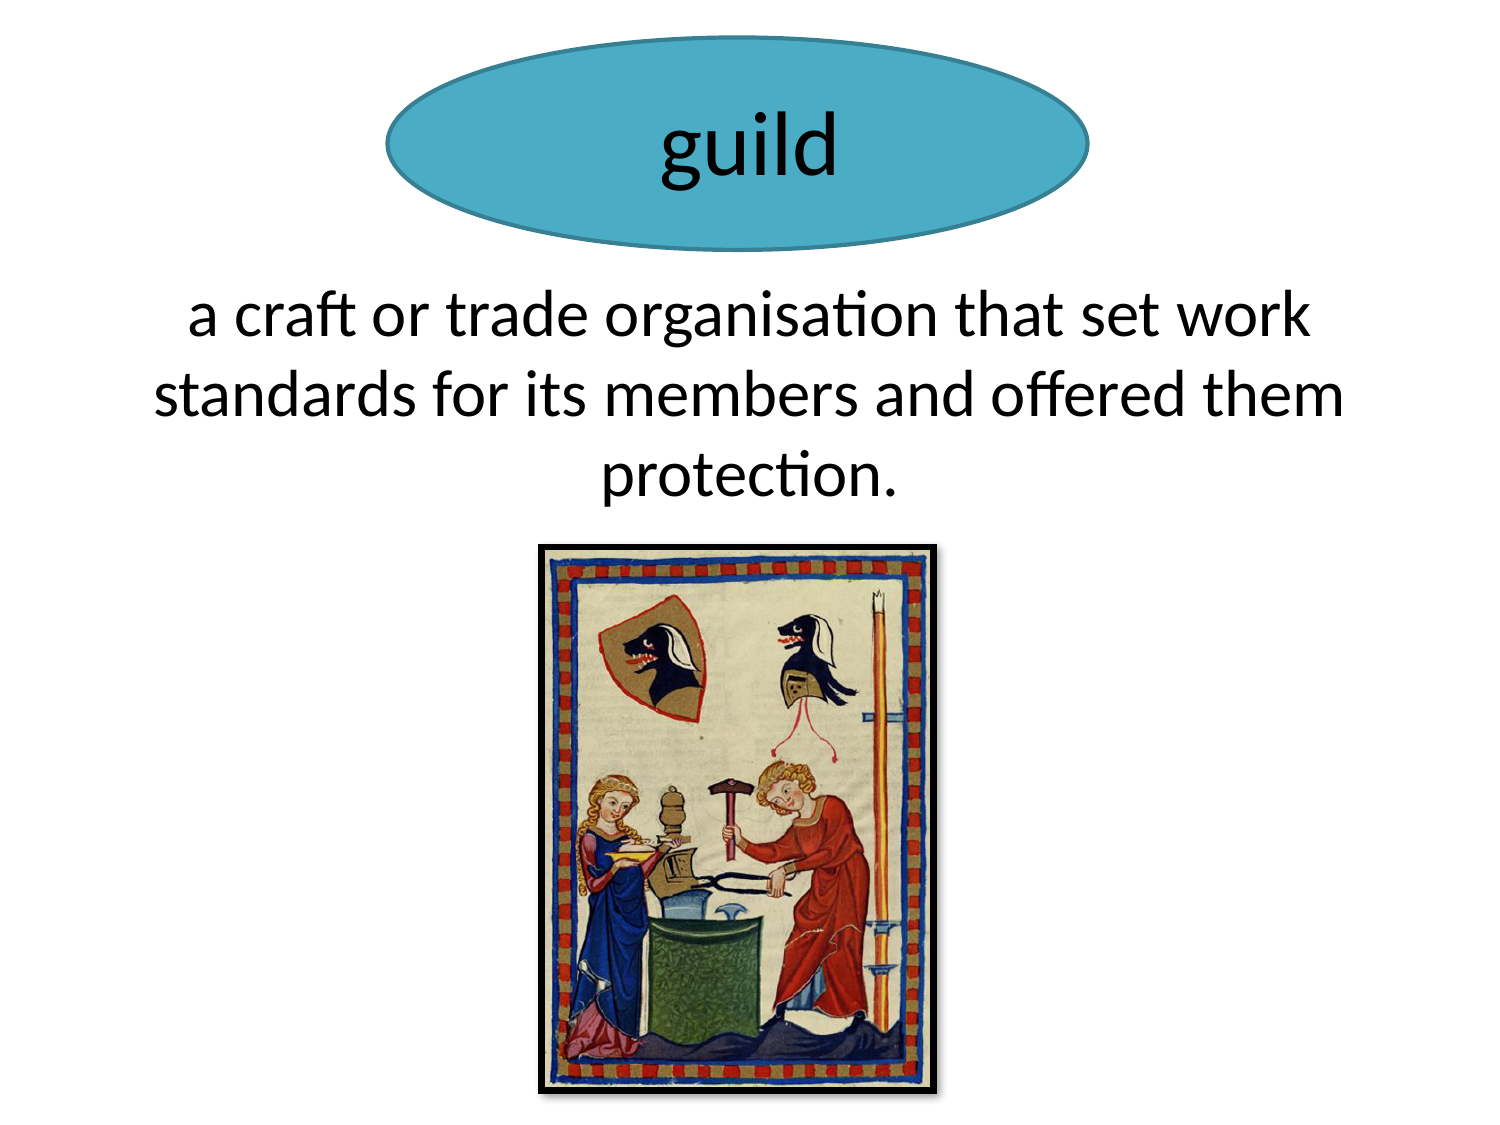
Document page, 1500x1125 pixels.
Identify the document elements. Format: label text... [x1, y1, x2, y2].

text_box [591, 35, 884, 45]
title guild [75, 45, 1425, 233]
list a craft or trade organisation that set work standards for its members and offered them protection. [75, 262, 1425, 1005]
text_box [537, 233, 938, 253]
picture [544, 549, 931, 1088]
